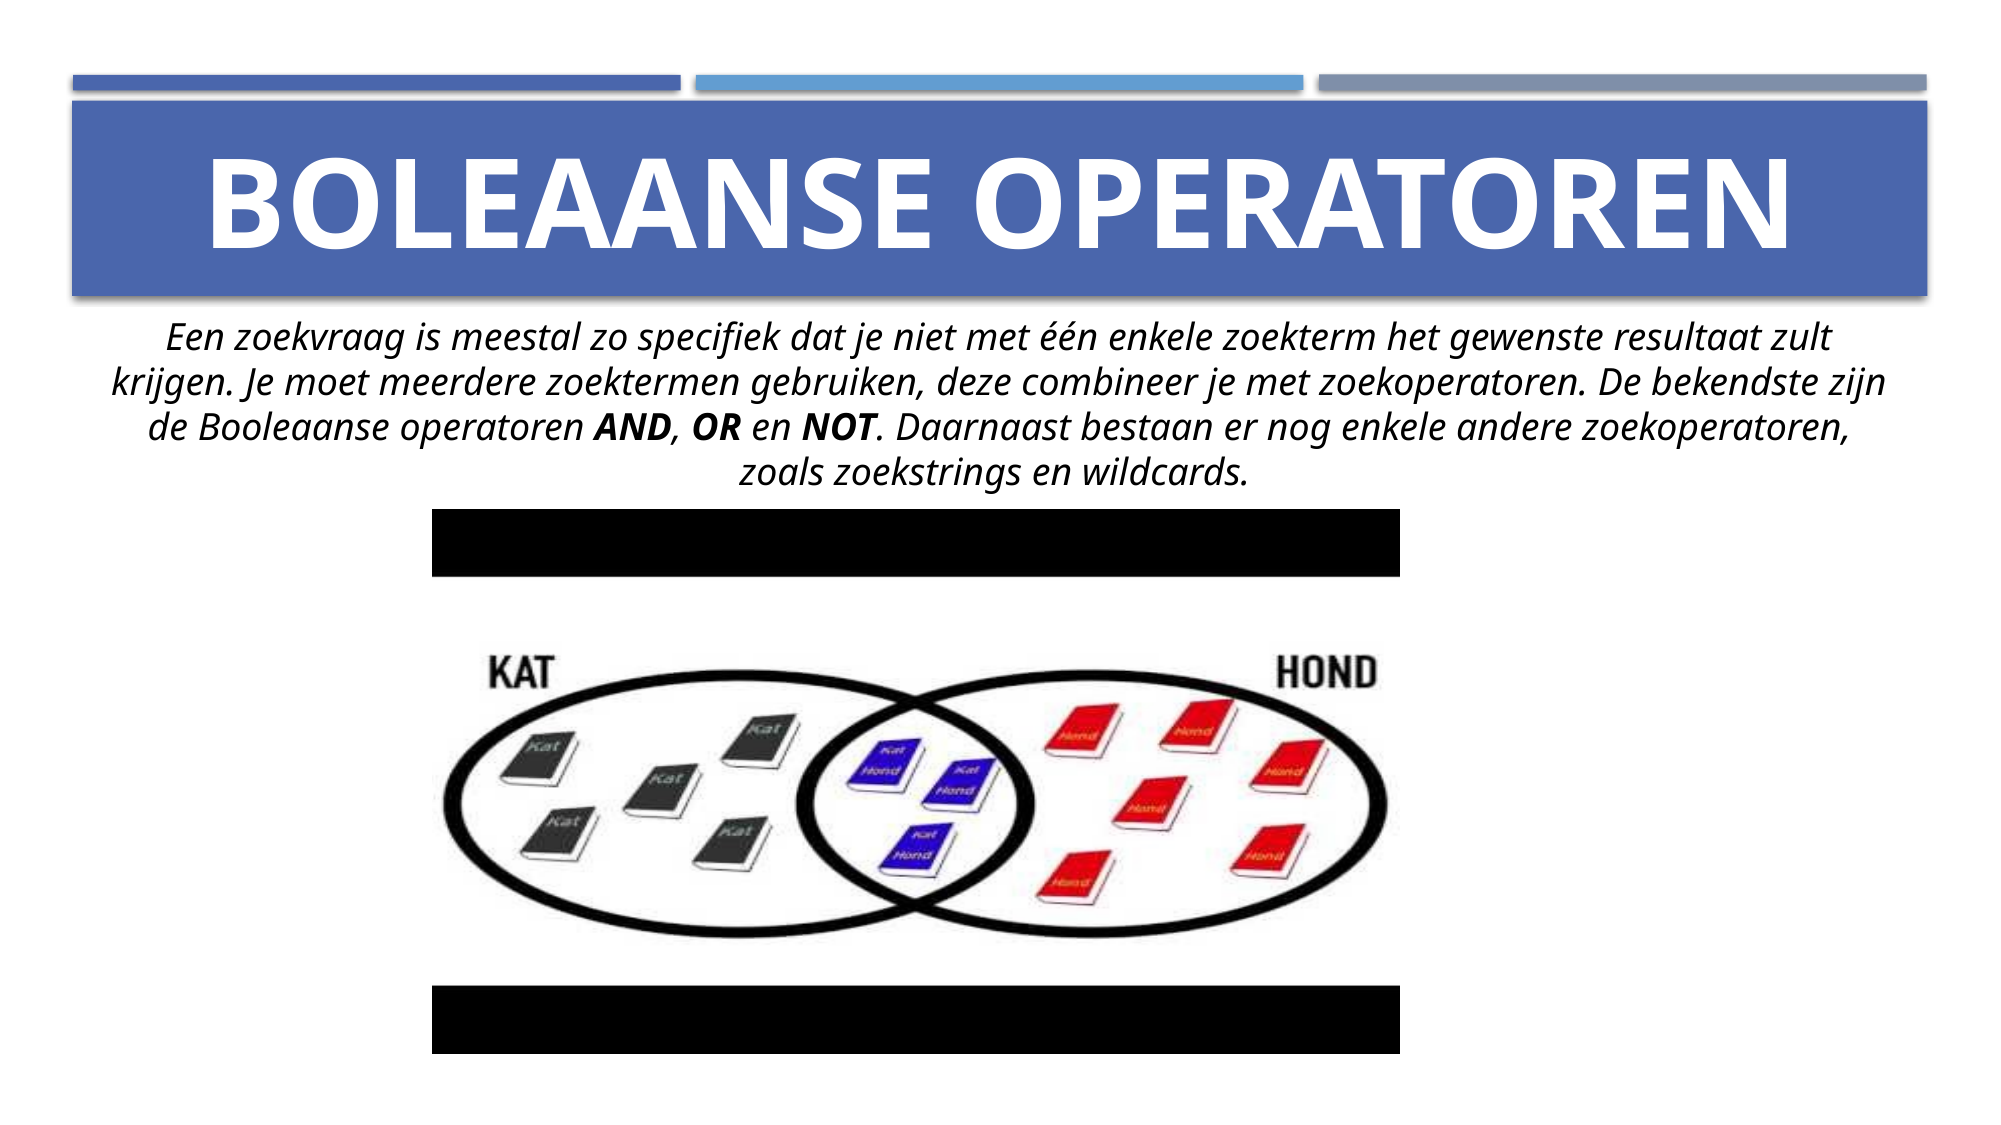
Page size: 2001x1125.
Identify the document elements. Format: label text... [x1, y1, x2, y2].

title Boleaanse operatoren [95, 115, 1905, 198]
list Een zoekvraag is meestal zo specifiek dat je niet met één enkele zoekterm het gewenste resultaat zult krijgen. Je moet meerdere zoektermen gebruiken, deze combineer je met zoekoperatoren. De bekendste zijn de Booleaanse operatoren AND, OR en NOT. Daarnaast bestaan er nog enkele andere zoekoperatoren, zoals zoekstrings en wildcards. [95, 198, 1905, 802]
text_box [431, 508, 1401, 1055]
